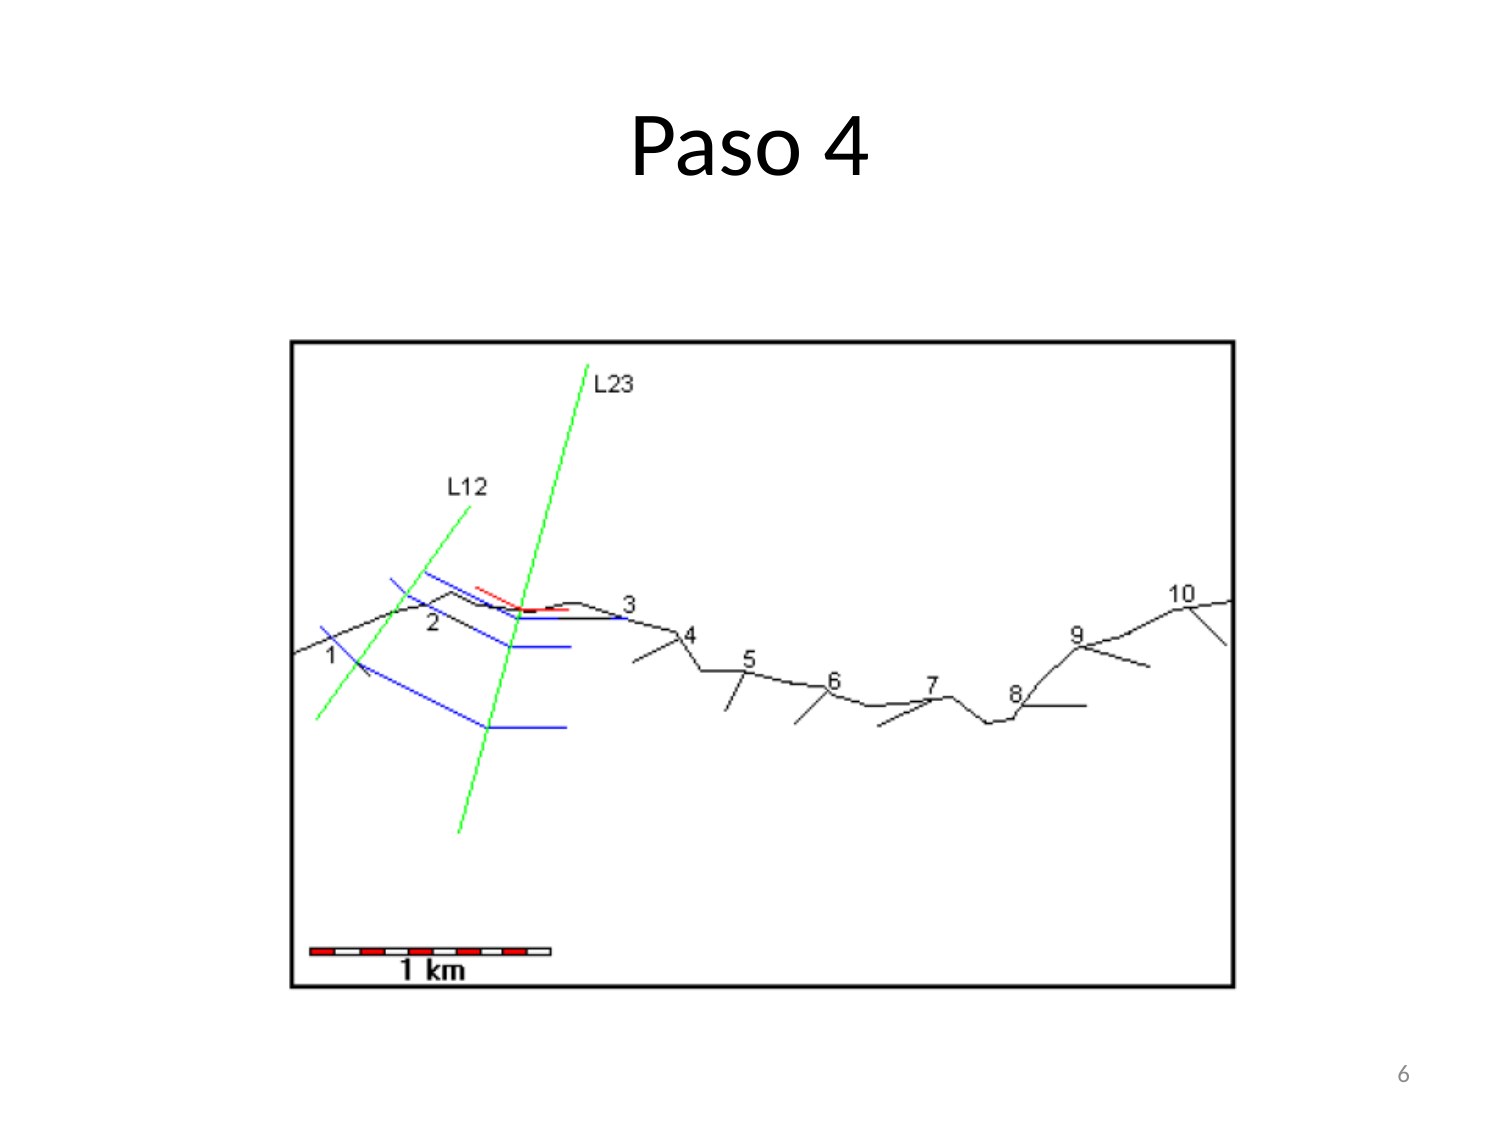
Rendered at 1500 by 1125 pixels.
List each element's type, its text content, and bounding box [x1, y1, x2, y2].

picture [288, 337, 1237, 992]
title Paso 4 [75, 45, 1425, 233]
slide_number 6 [1074, 1042, 1425, 1103]
